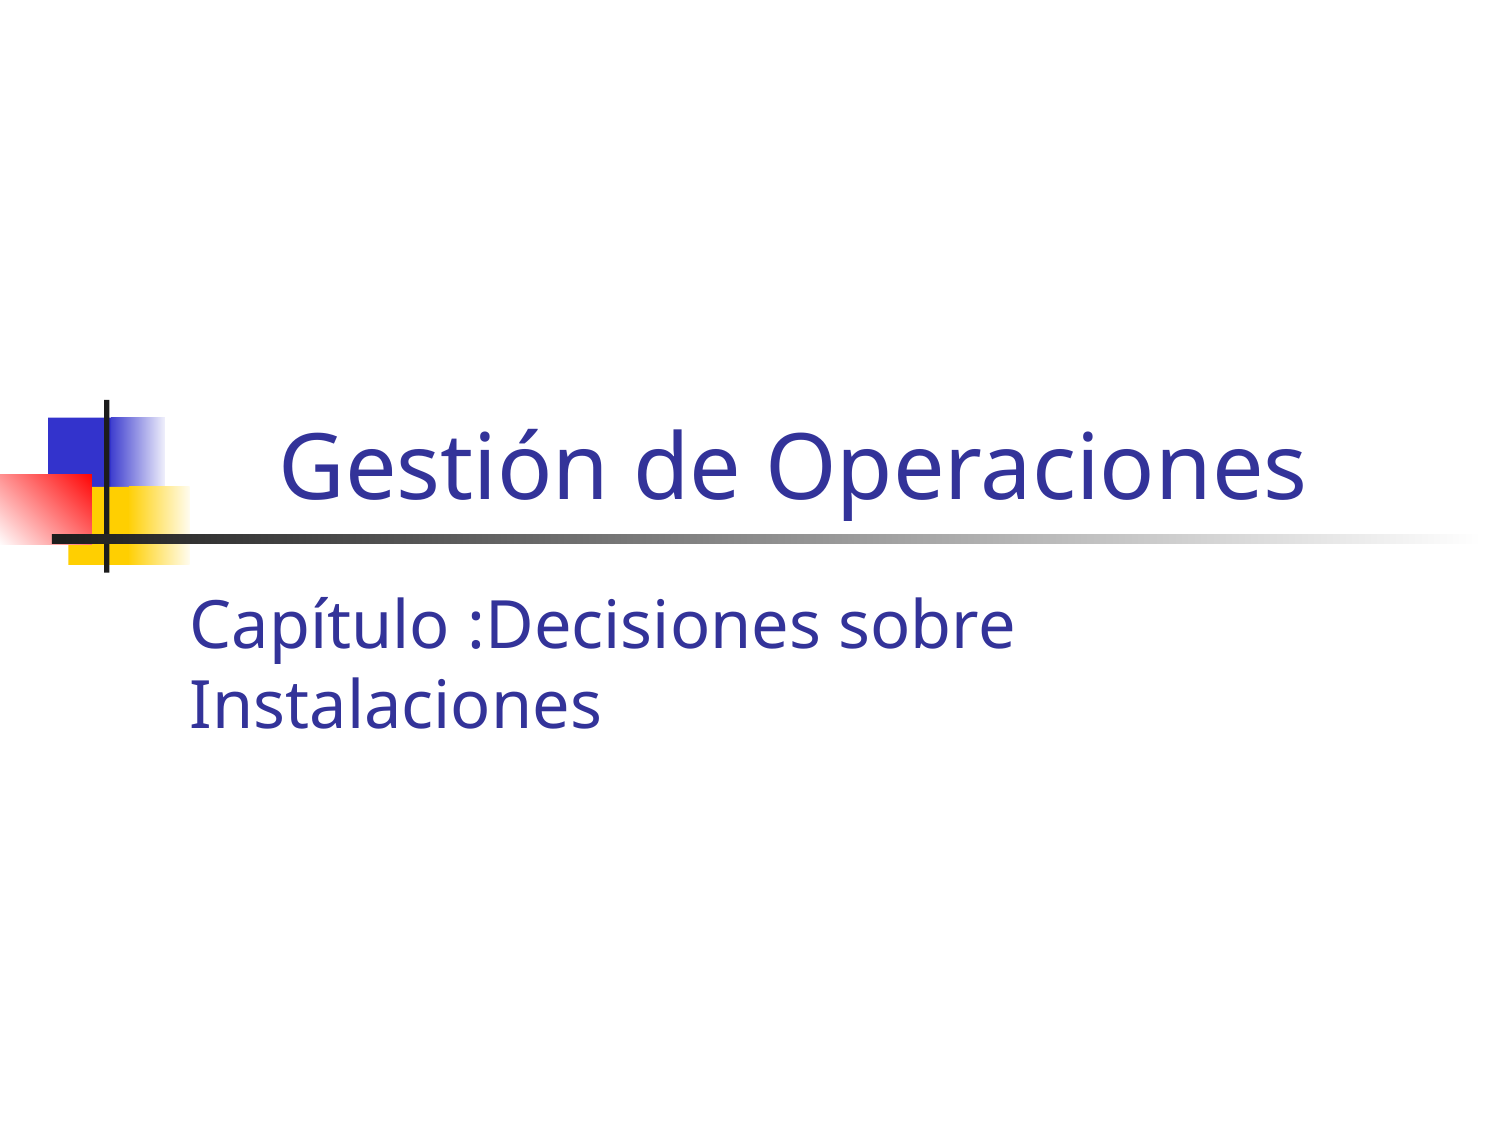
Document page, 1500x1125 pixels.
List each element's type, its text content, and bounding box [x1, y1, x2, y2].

text_box Capítulo :Decisiones sobre Instalaciones [174, 574, 1425, 750]
title Gestión de Operaciones [174, 337, 1413, 526]
